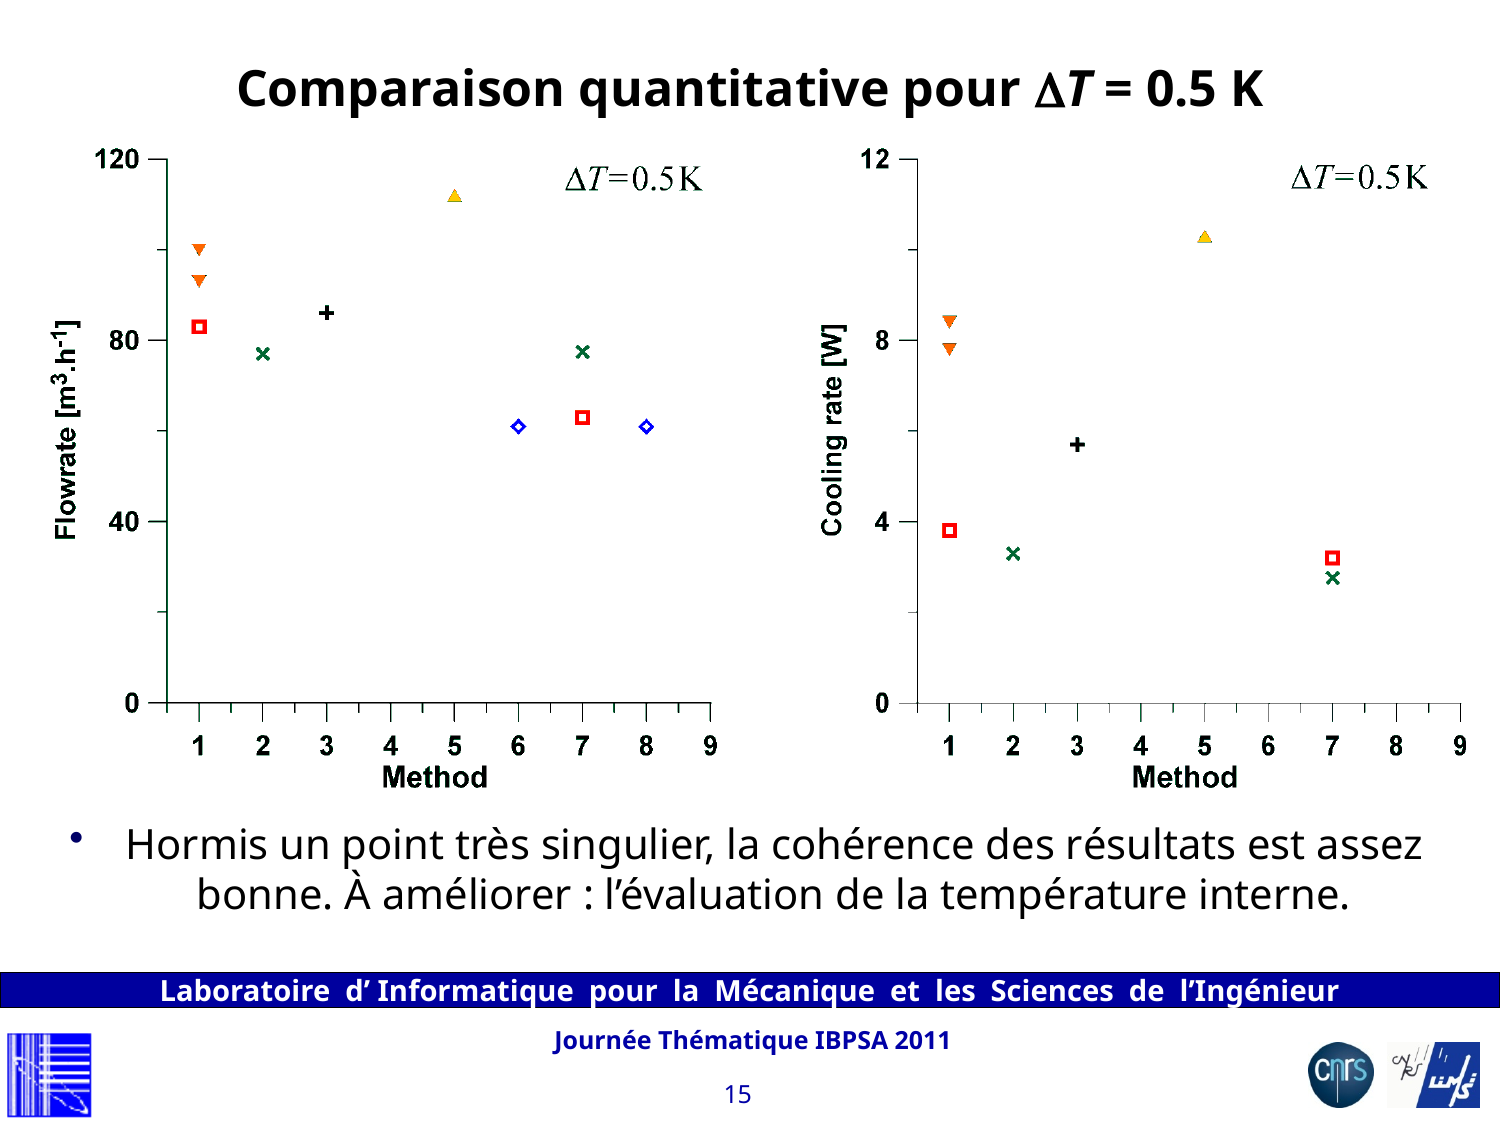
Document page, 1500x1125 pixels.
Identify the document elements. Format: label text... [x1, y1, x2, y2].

picture [1308, 1042, 1374, 1108]
picture [815, 143, 1469, 794]
slide_number 15 [562, 1065, 913, 1125]
picture [1387, 1042, 1480, 1108]
picture [6, 1032, 93, 1119]
footer Journée Thématique IBPSA 2011 [445, 1016, 1062, 1060]
title Comparaison quantitative pour DT = 0.5 K [0, 0, 1500, 161]
picture [45, 143, 718, 794]
list Hormis un point très singulier, la cohérence des résultats est assez bonne. À améliorer : l’évaluation de la température interne. [10, 809, 1482, 949]
